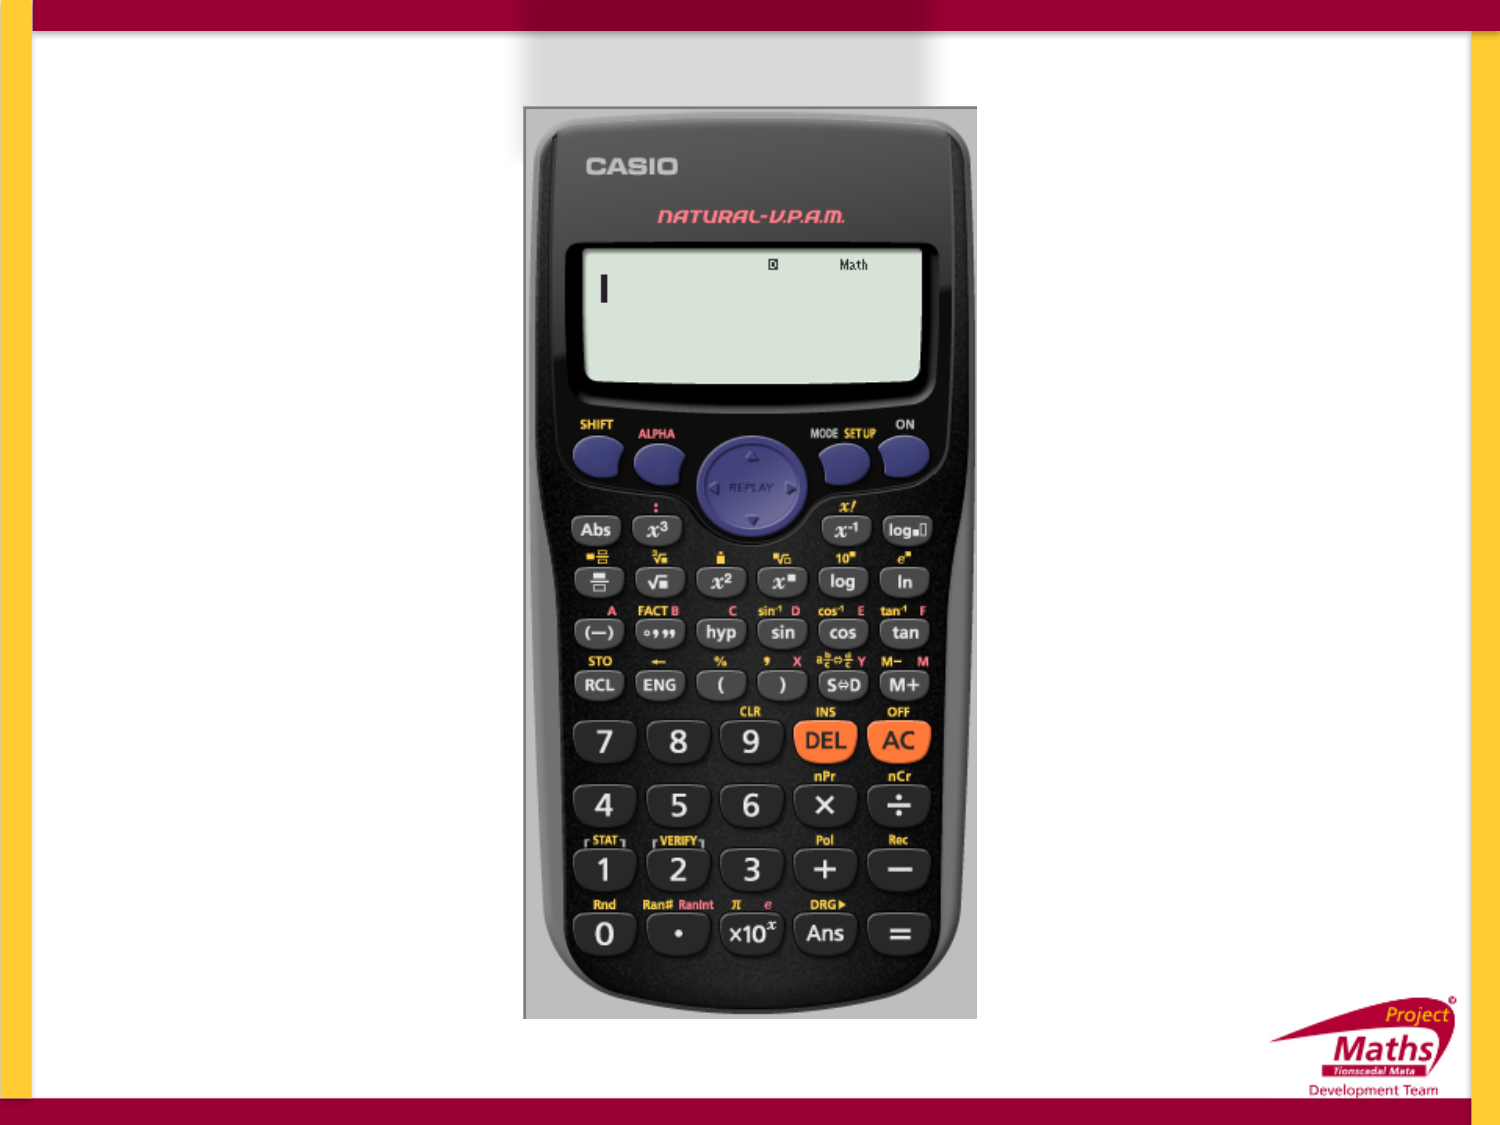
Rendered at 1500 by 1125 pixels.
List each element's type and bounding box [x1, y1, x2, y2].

picture [1269, 987, 1466, 1098]
picture [523, 106, 977, 1019]
